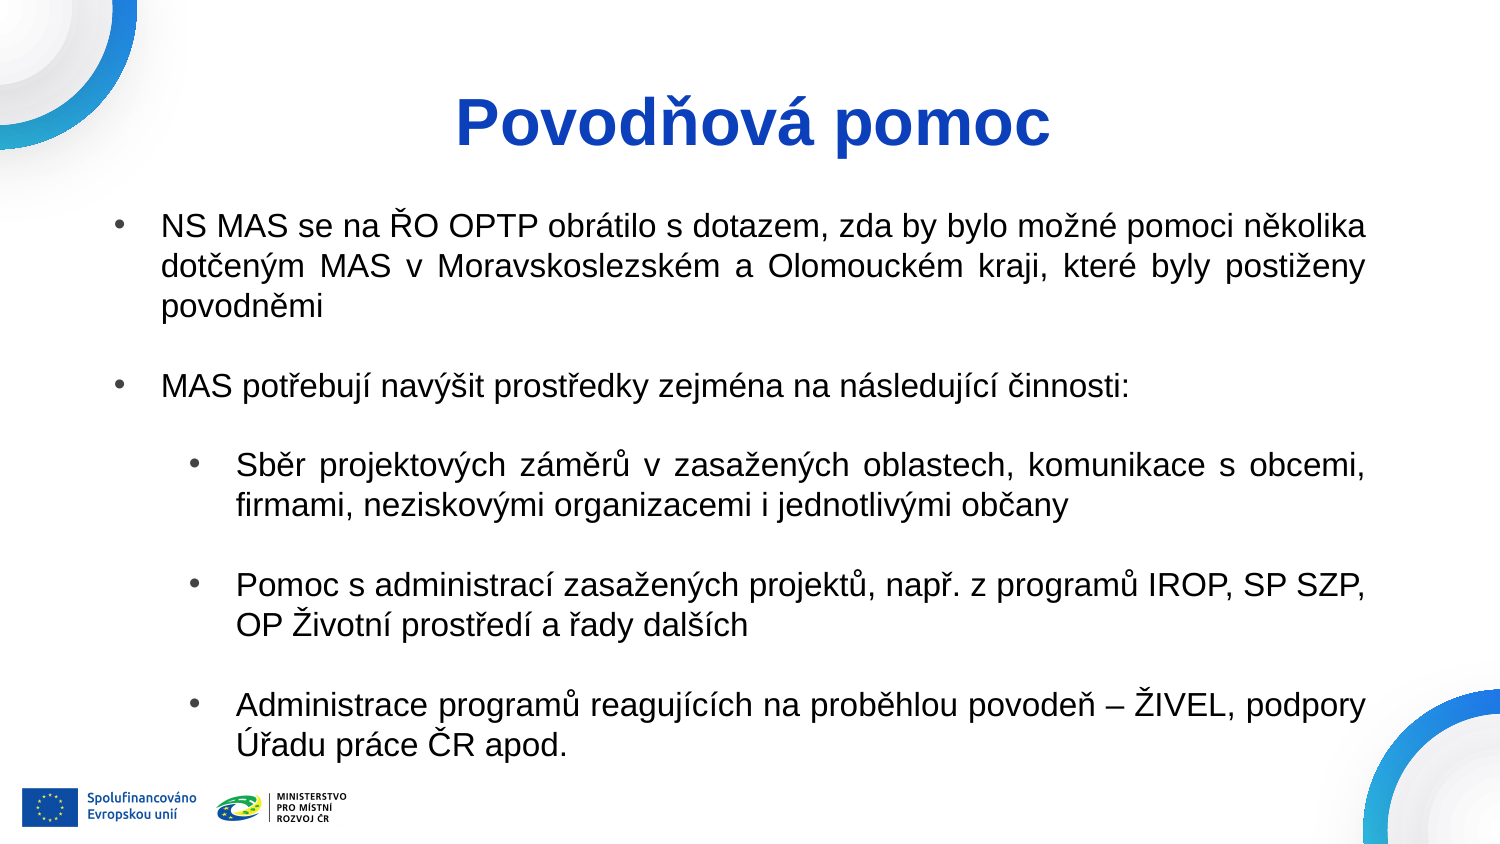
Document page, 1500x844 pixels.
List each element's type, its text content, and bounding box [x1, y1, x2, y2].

title Povodňová pomoc [120, 61, 1387, 177]
subtitle NS MAS se na ŘO OPTP obrátilo s dotazem, zda by bylo možné pomoci několika dotčeným MAS v Moravskoslezském a Olomouckém kraji, které byly postiženy povodněmi MAS potřebují navýšit prostředky zejména na následující činnosti: Sběr projektových záměrů v zasažených oblastech, komunikace s obcemi, firmami, neziskovými organizacemi i jednotlivými občany Pomoc s administrací zasažených projektů, např. z programů IROP, SP SZP, OP Životní prostředí a řady dalších Administrace programů reagujících na proběhlou povodeň – ŽIVEL, podpory Úřadu práce ČR apod. [78, 189, 1384, 789]
picture [21, 787, 349, 828]
